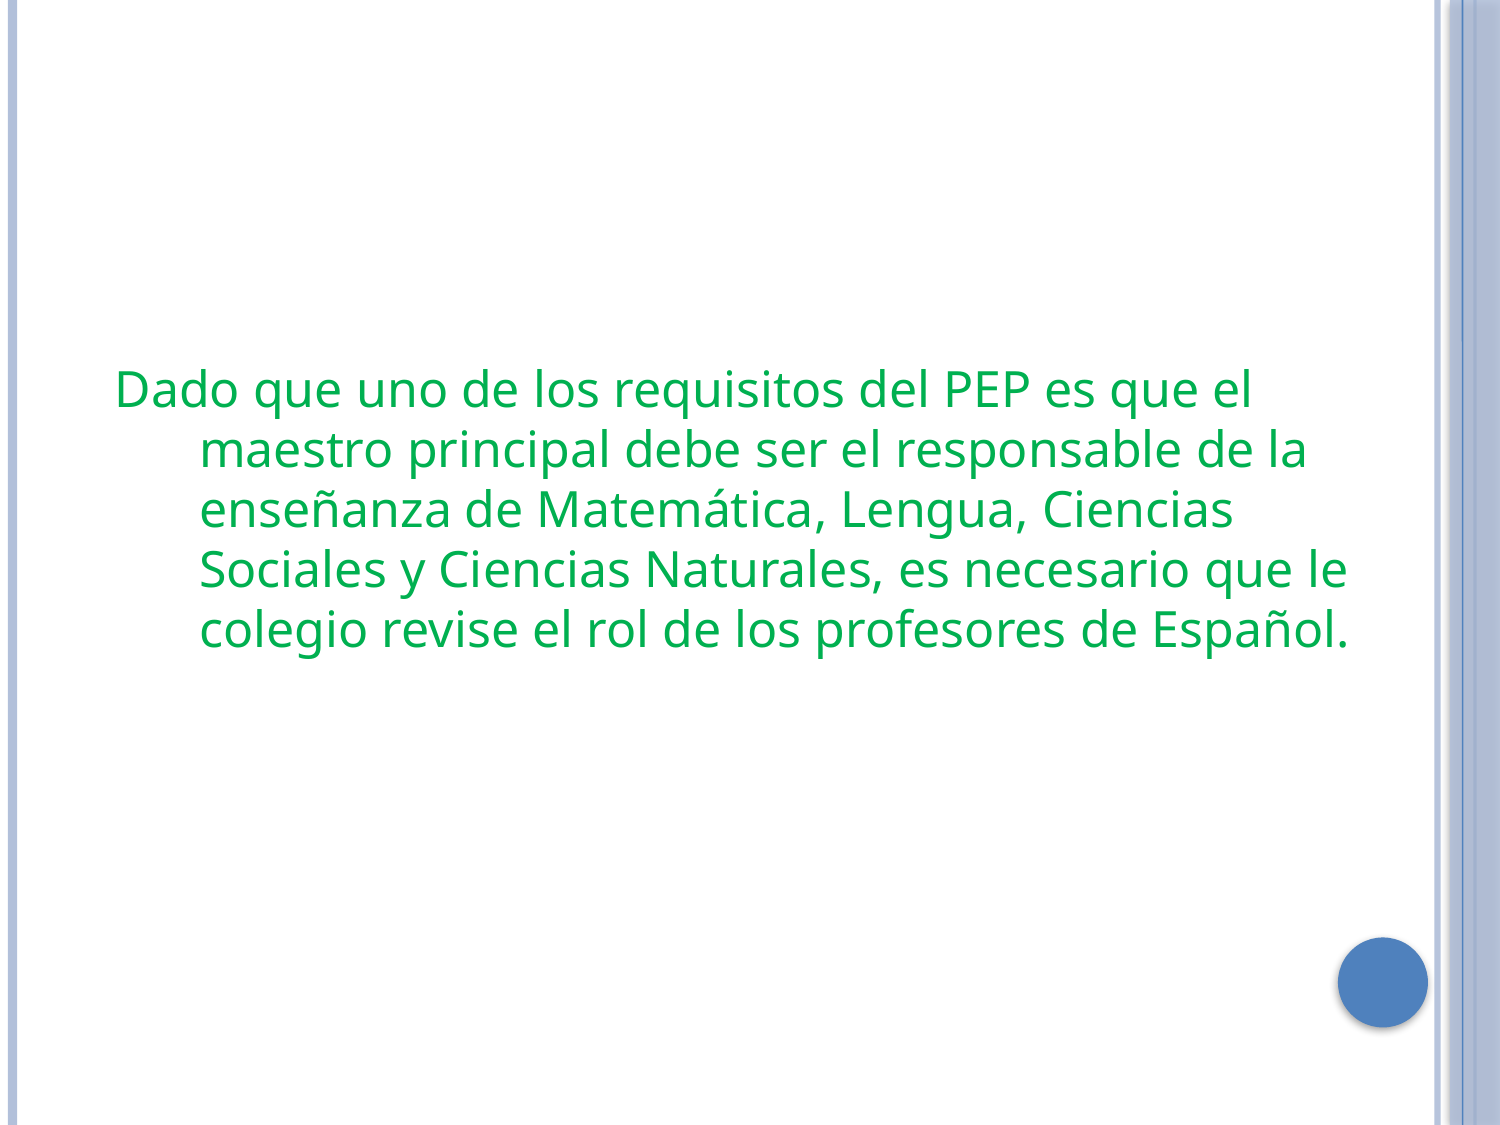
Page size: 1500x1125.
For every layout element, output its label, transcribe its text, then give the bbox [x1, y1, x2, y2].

list Dado que uno de los requisitos del PEP es que el maestro principal debe ser el responsable de la enseñanza de Matemática, Lengua, Ciencias Sociales y Ciencias Naturales, es necesario que le colegio revise el rol de los profesores de Español. [99, 350, 1413, 1038]
